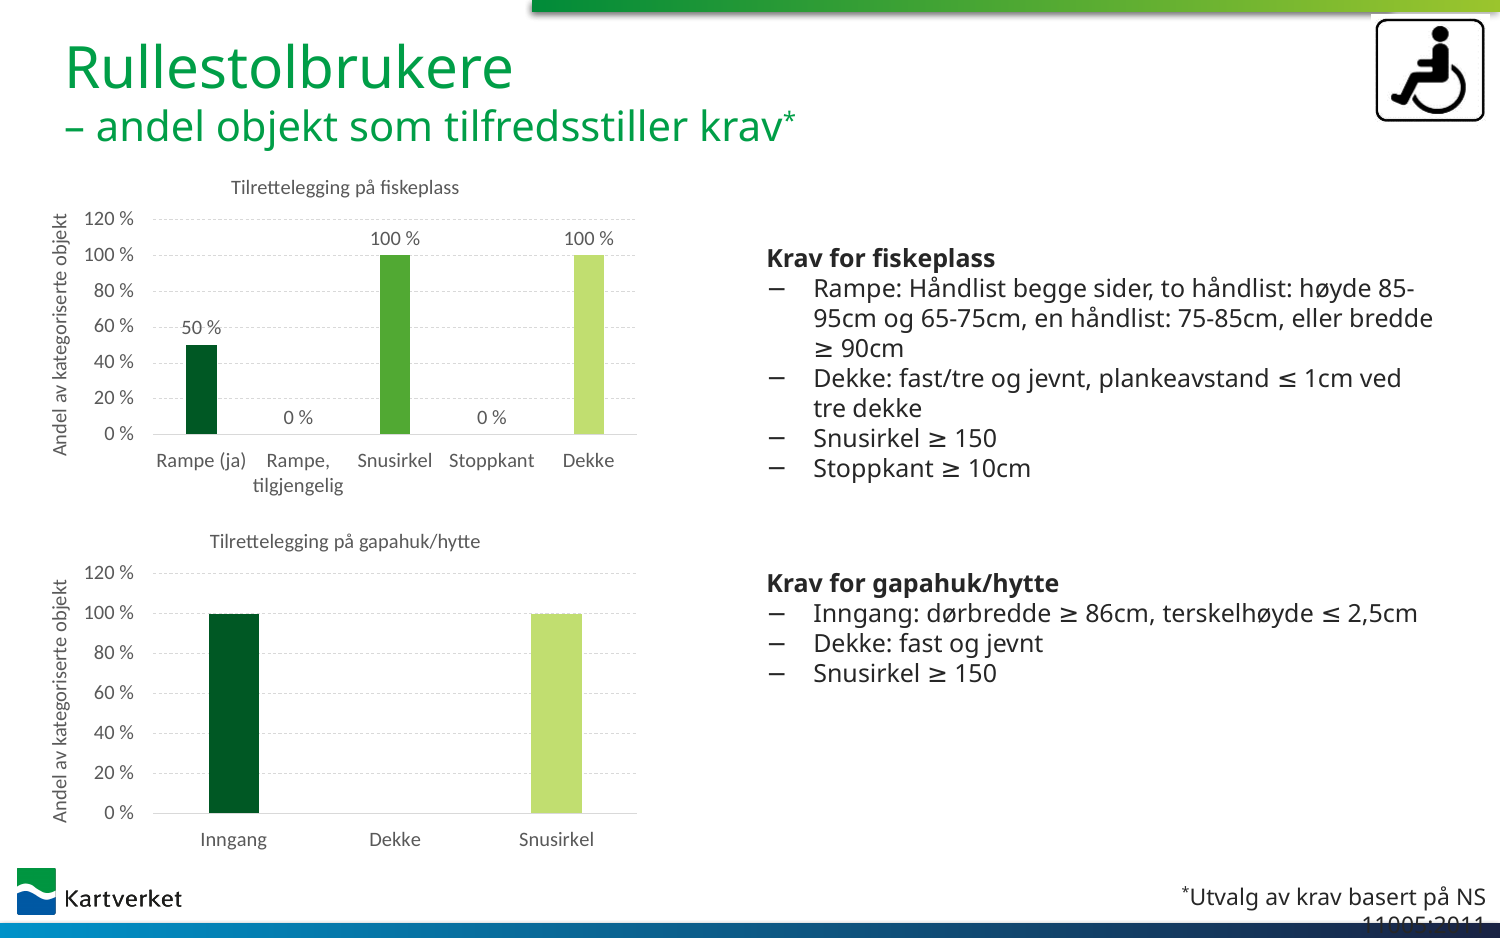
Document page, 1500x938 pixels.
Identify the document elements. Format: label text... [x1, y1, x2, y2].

picture [41, 166, 650, 505]
picture [41, 520, 650, 859]
picture [1371, 13, 1491, 127]
text_box Rullestolbrukere – andel objekt som tilfredsstiller krav* [49, 29, 1431, 158]
text_box Krav for fiskeplass Rampe: Håndlist begge sider, to håndlist: høyde 85-95cm og 65-75cm, en håndlist: 75-85cm, eller bredde ≥ 90cm Dekke: fast/tre og jevnt, plankeavstand ≤ 1cm ved tre dekke Snusirkel ≥ 150 Stoppkant ≥ 10cm [751, 235, 1452, 490]
text_box Krav for gapahuk/hytte Inngang: dørbredde ≥ 86cm, terskelhøyde ≤ 2,5cm Dekke: fast og jevnt Snusirkel ≥ 150 [751, 560, 1452, 695]
text_box *Utvalg av krav basert på NS 11005:2011 [1068, 873, 1500, 938]
